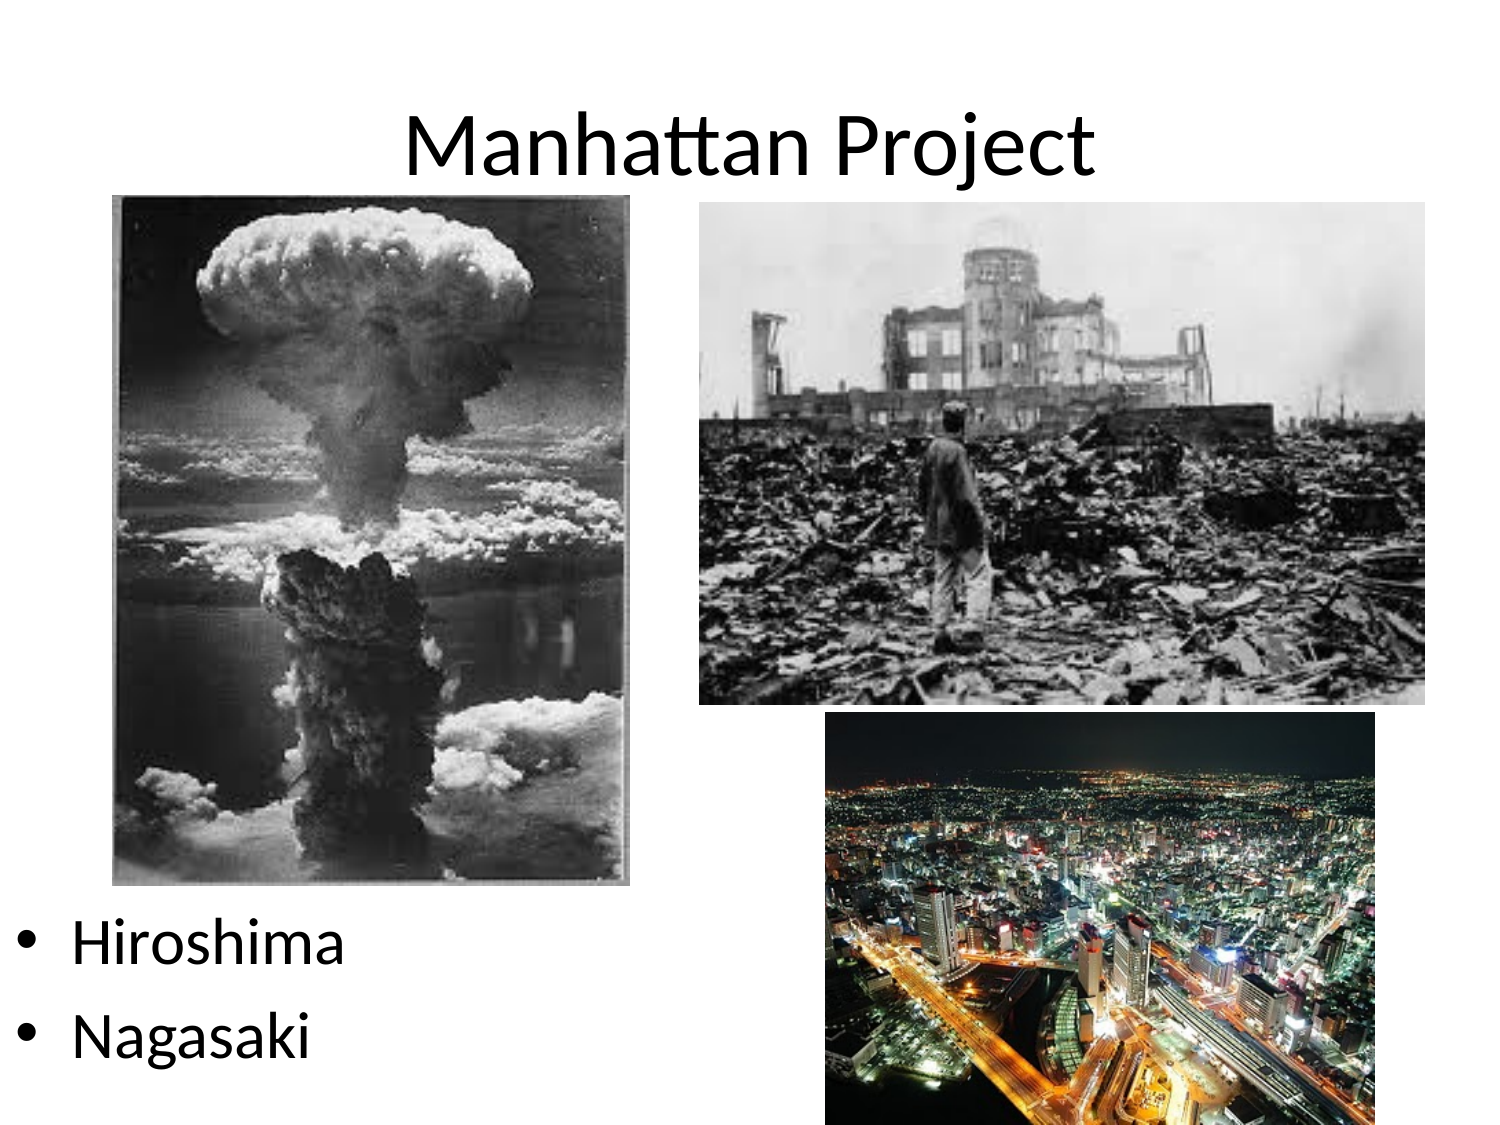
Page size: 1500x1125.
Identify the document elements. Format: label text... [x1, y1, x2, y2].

picture [824, 712, 1376, 1125]
picture [112, 194, 630, 887]
picture [699, 202, 1426, 705]
title Manhattan Project [75, 45, 1425, 233]
list Hiroshima Nagasaki [0, 890, 819, 1121]
